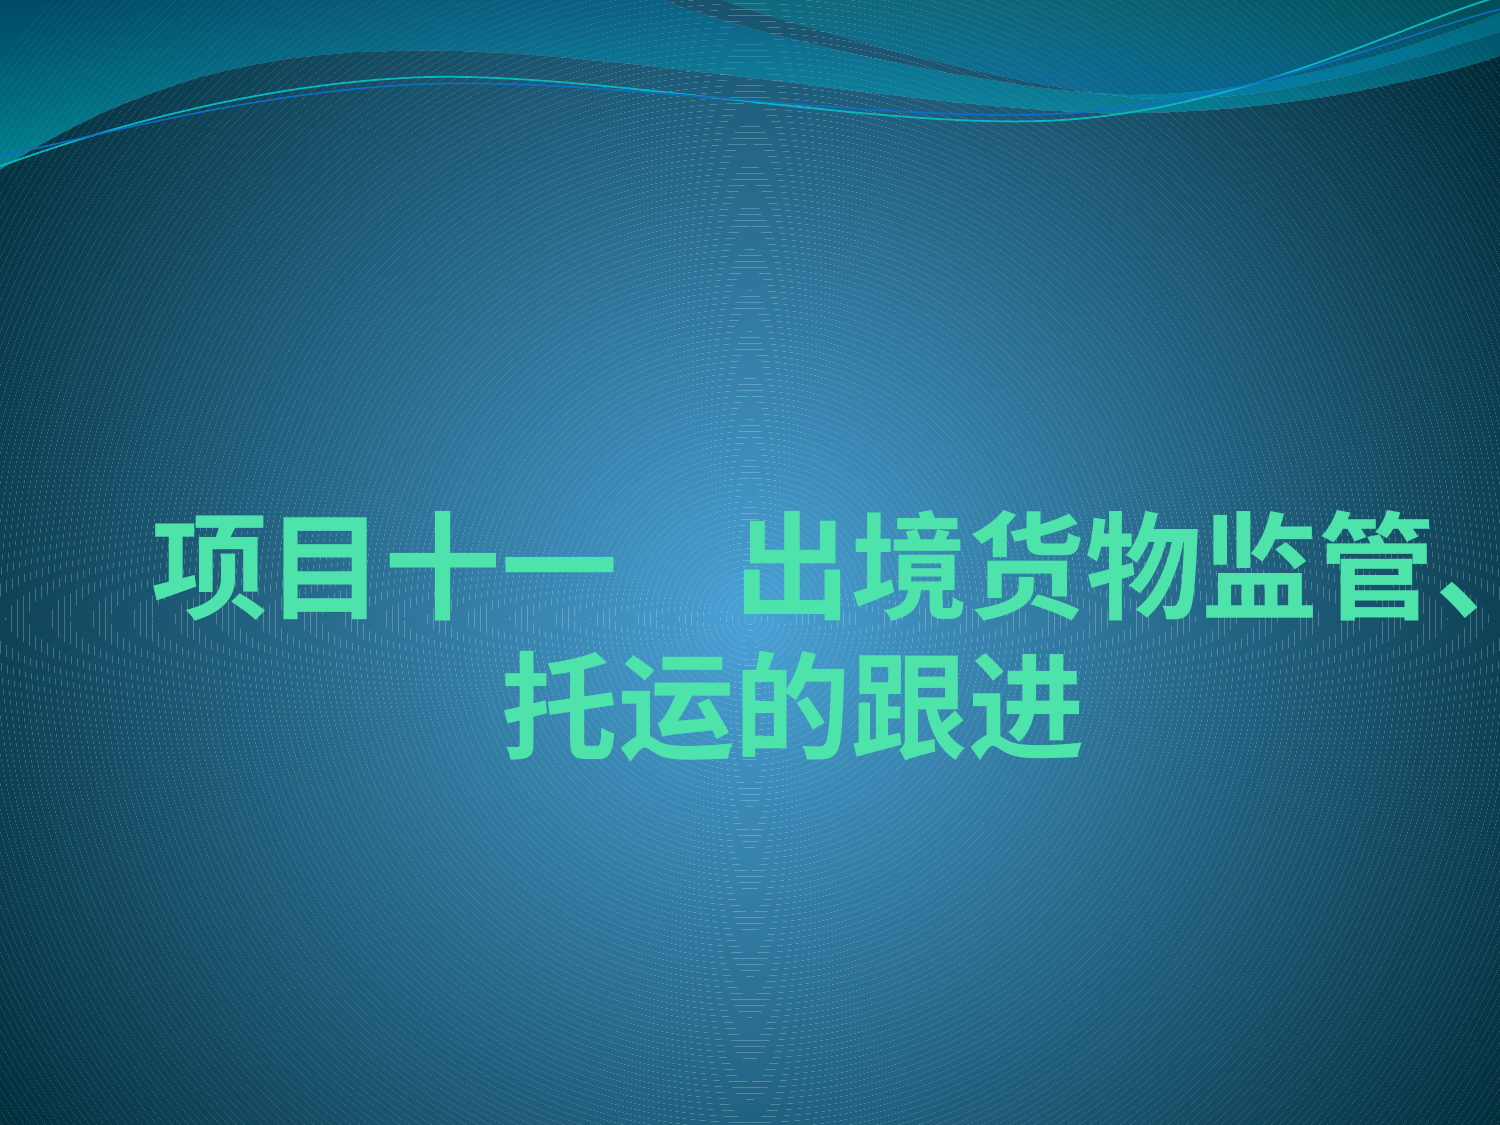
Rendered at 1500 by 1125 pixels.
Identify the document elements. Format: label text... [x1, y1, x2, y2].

text_box 项目十一 出境货物监管、托运的跟进 [112, 586, 1475, 774]
